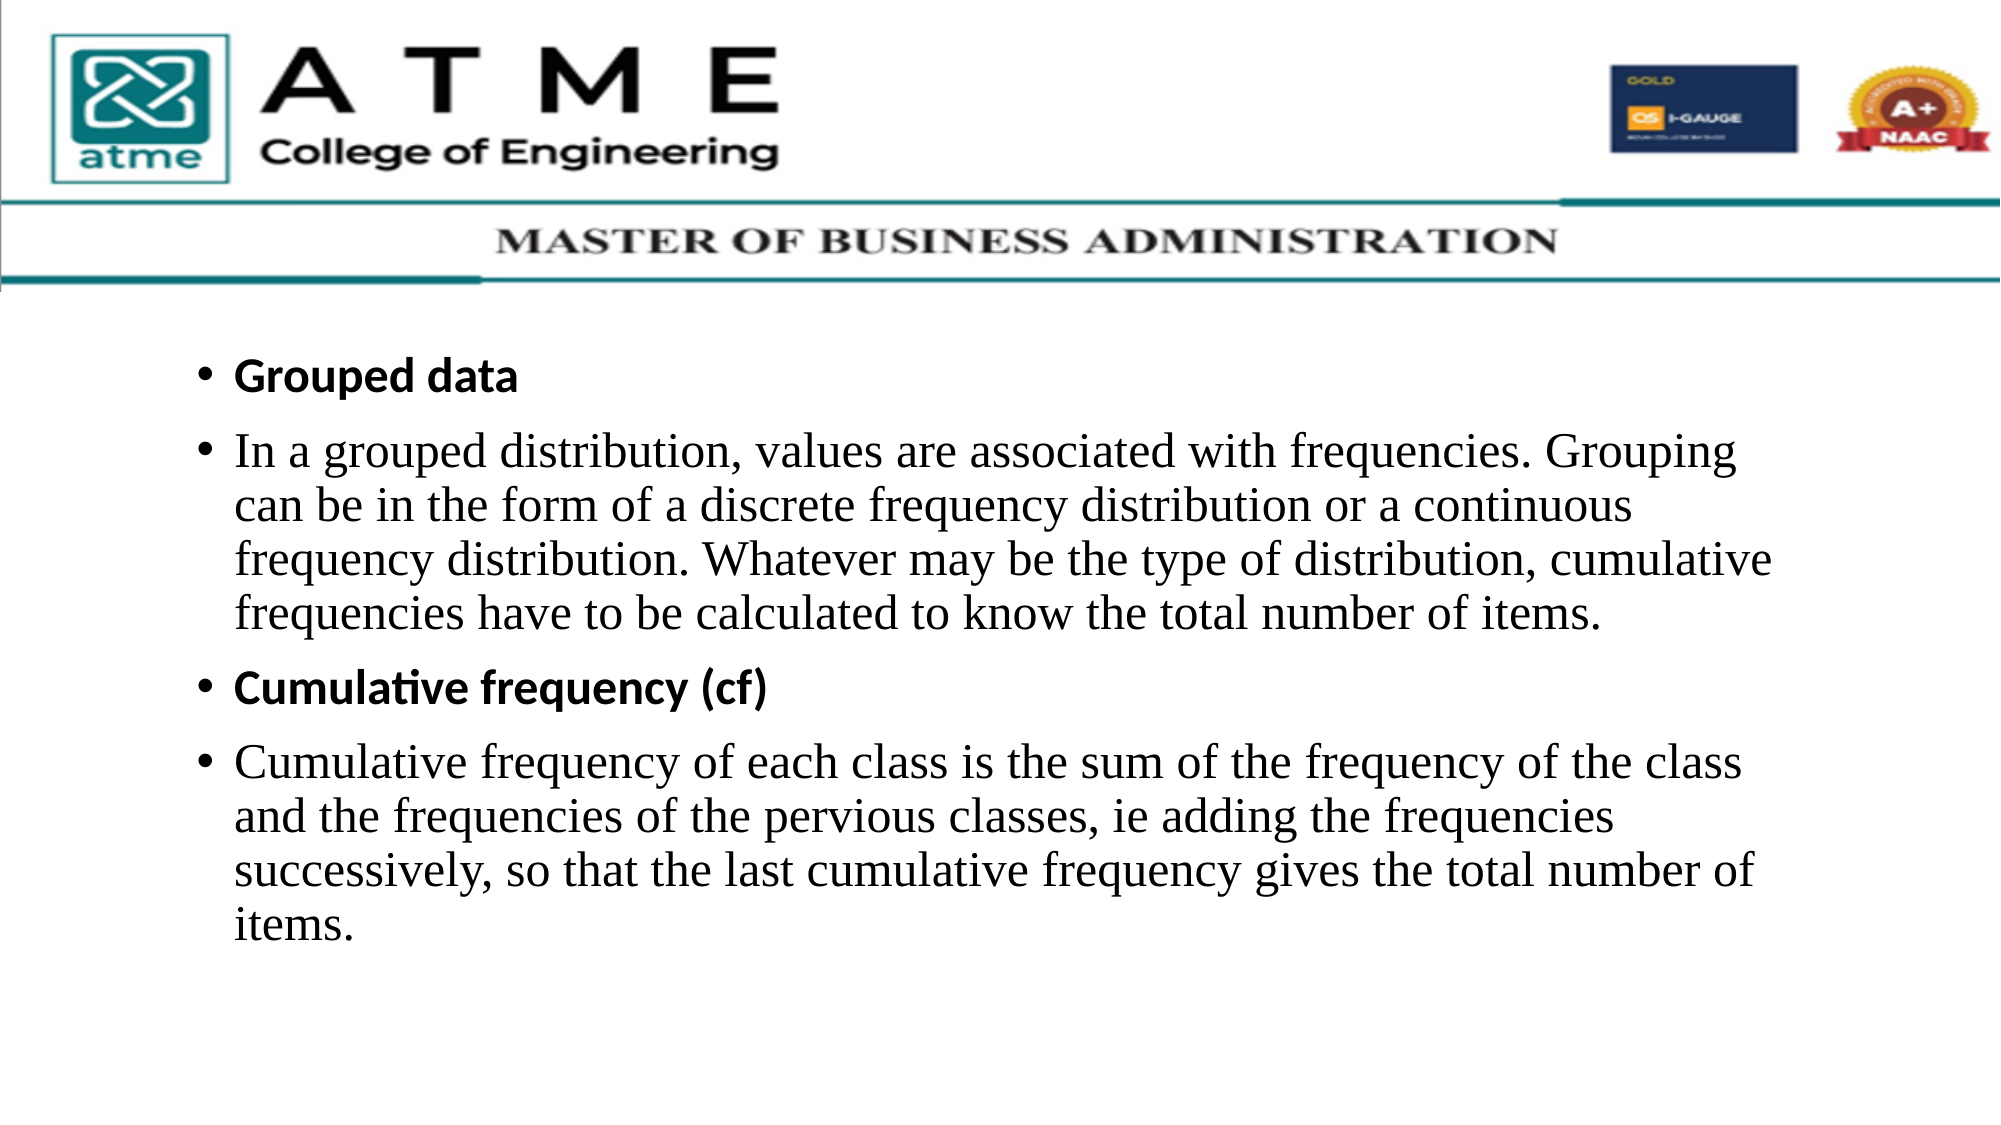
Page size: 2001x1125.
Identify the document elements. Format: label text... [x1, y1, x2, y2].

list Grouped data In a grouped distribution, values are associated with frequencies. Grouping can be in the form of a discrete frequency distribution or a continuous frequency distribution. Whatever may be the type of distribution, cumulative frequencies have to be calculated to know the total number of items. Cumulative frequency (cf) Cumulative frequency of each class is the sum of the frequency of the class and the frequencies of the pervious classes, ie adding the frequencies successively, so that the last cumulative frequency gives the total number of items. [181, 341, 1832, 1112]
picture [0, 0, 2000, 292]
